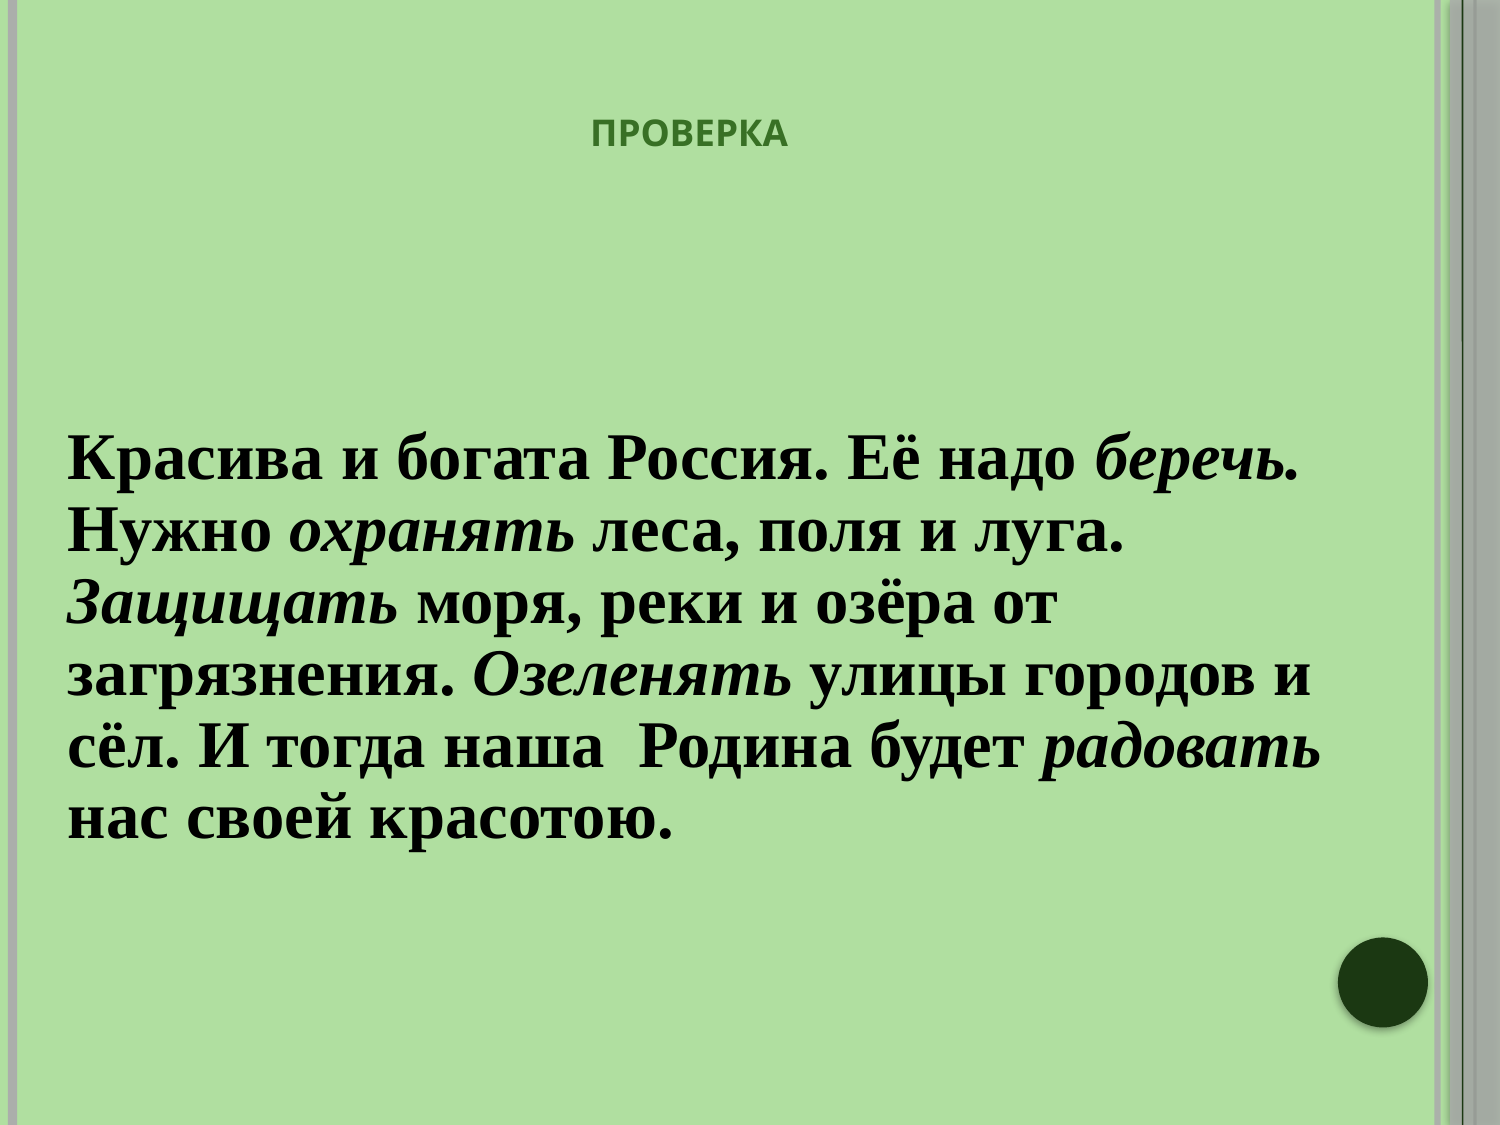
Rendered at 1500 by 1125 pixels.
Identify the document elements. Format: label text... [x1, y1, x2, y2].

title Проверка [76, 101, 1302, 161]
text_box Красива и богата Россия. Её надо беречь. Нужно охранять леса, поля и луга. Защищать моря, реки и озёра от загрязнения. Озеленять улицы городов и сёл. И тогда наша Родина будет радовать нас своей красотою. [53, 414, 1400, 861]
